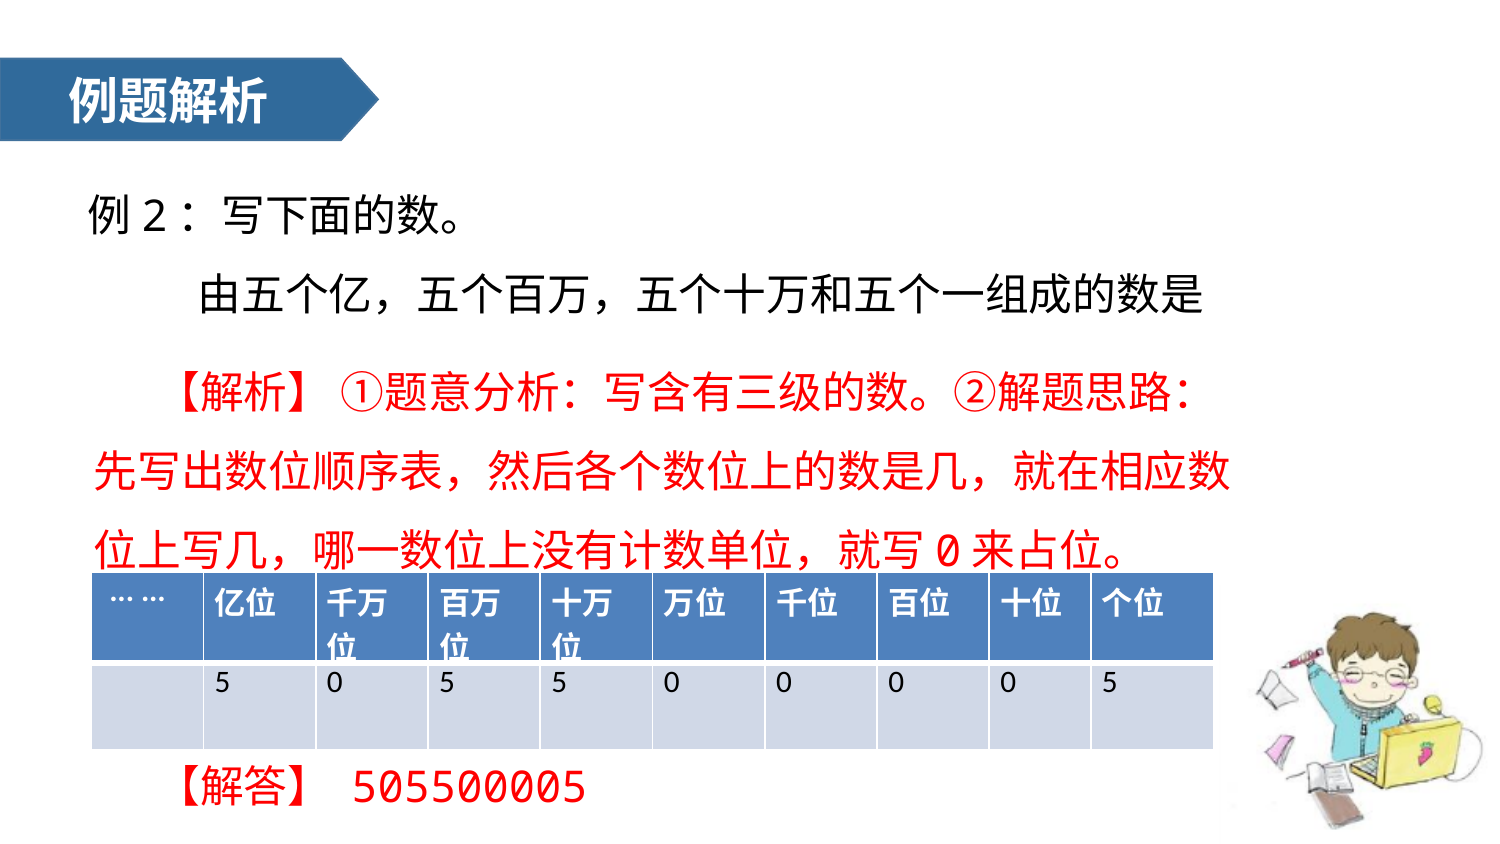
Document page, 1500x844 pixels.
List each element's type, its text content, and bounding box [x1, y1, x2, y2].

table_cell [92, 666, 203, 749]
picture [1219, 585, 1500, 844]
table_header ... ... [92, 573, 203, 660]
table_cell 0 [653, 666, 764, 749]
table_header 千万位 [317, 573, 427, 660]
table_cell 5 [541, 666, 652, 749]
table_header 亿位 [204, 573, 315, 660]
table_header 个位 [1092, 573, 1213, 660]
text_box 例2：写下面的数。 由五个亿，五个百万，五个十万和五个一组成的数是 [76, 156, 1332, 325]
table_cell 5 [1092, 666, 1213, 749]
text_box 例题解析 [0, 58, 378, 141]
table_header 十位 [990, 573, 1090, 660]
table_header 百位 [878, 573, 988, 660]
table_cell 5 [429, 666, 539, 749]
table_cell 5 [204, 666, 315, 749]
text_box 【解析】 ①题意分析：写含有三级的数。②解题思路：先写出数位顺序表，然后各个数位上的数是几，就在相应数位上写几，哪一数位上没有计数单位，就写0来占位。 【解答】 505500005 [82, 333, 1267, 817]
table_cell 0 [990, 666, 1090, 749]
table_header 十万位 [541, 573, 652, 660]
table_header 百万位 [429, 573, 539, 660]
table_cell 0 [766, 666, 876, 749]
table_cell 0 [317, 666, 427, 749]
table_header 千位 [766, 573, 876, 660]
table_cell 0 [878, 666, 988, 749]
table_header 万位 [653, 573, 764, 660]
